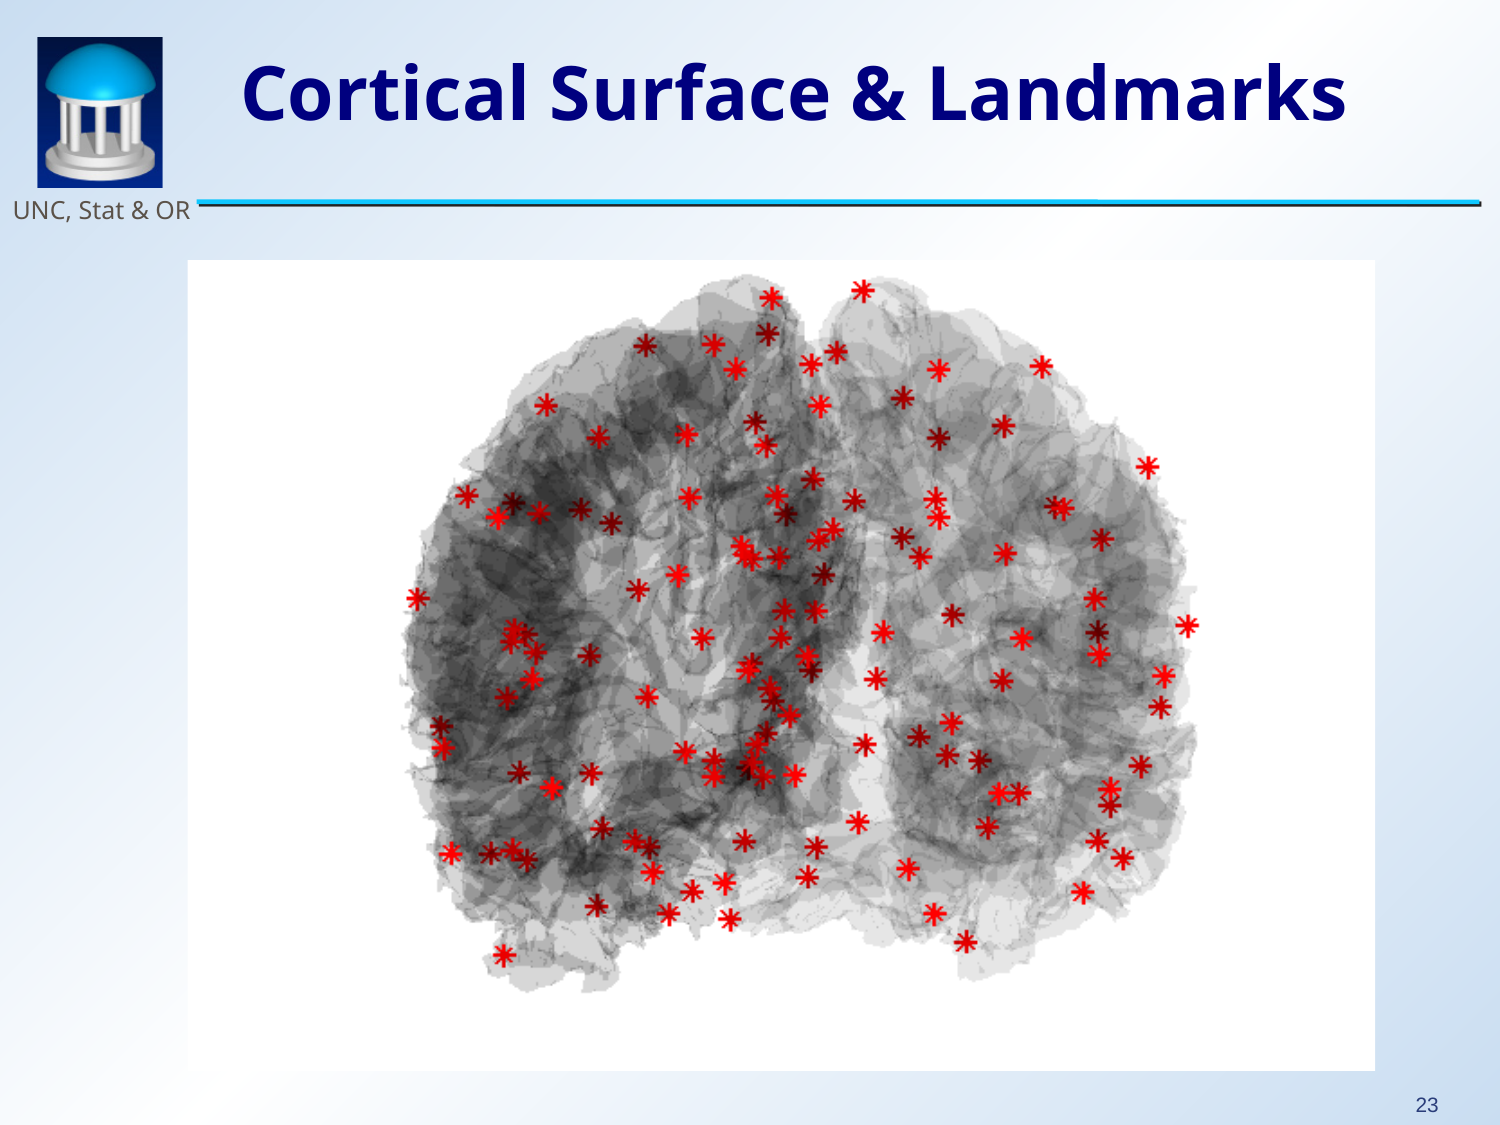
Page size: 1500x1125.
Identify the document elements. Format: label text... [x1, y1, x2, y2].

picture [187, 260, 1376, 1071]
title Cortical Surface & Landmarks [224, 24, 1398, 156]
